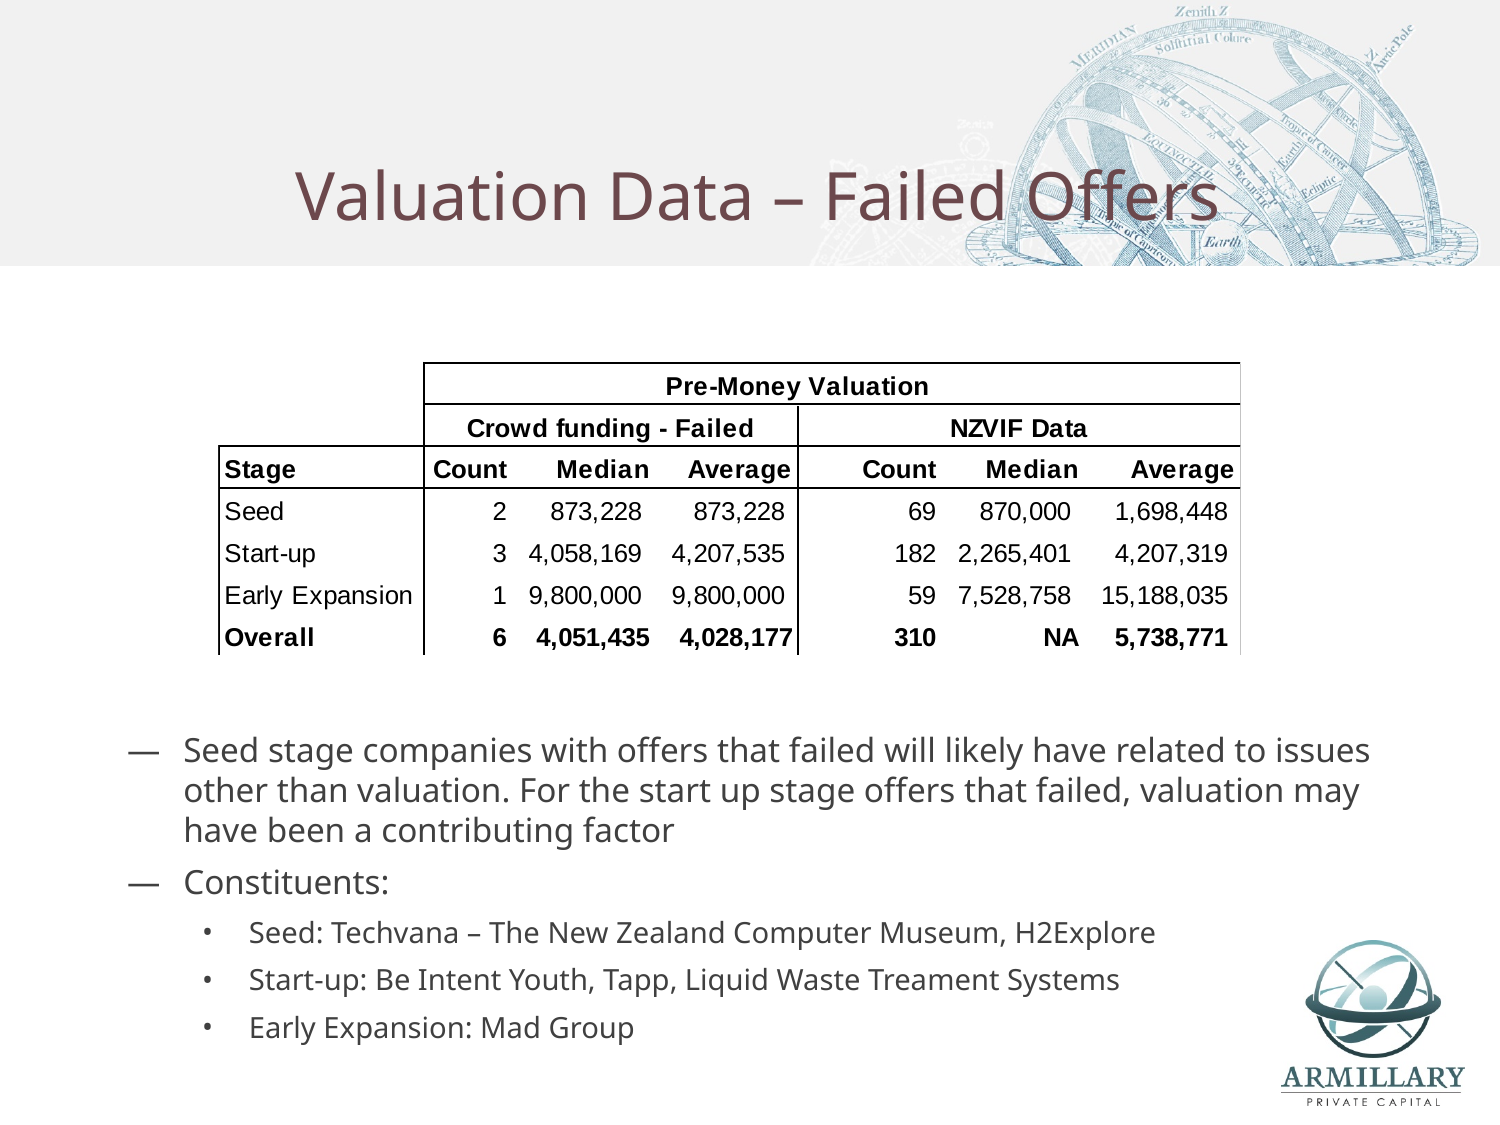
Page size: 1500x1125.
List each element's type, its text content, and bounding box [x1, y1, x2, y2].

picture [1281, 940, 1465, 1106]
picture [218, 361, 1243, 658]
title Valuation Data – Failed Offers [112, 24, 1406, 242]
list Seed stage companies with offers that failed will likely have related to issues other than valuation. For the start up stage offers that failed, valuation may have been a contributing factor Constituents: Seed: Techvana – The New Zealand Computer Museum, H2Explore Start-up: Be Intent Youth, Tapp, Liquid Waste Treament Systems Early Expansion: Mad Group [112, 302, 1388, 929]
picture [0, 0, 1500, 266]
